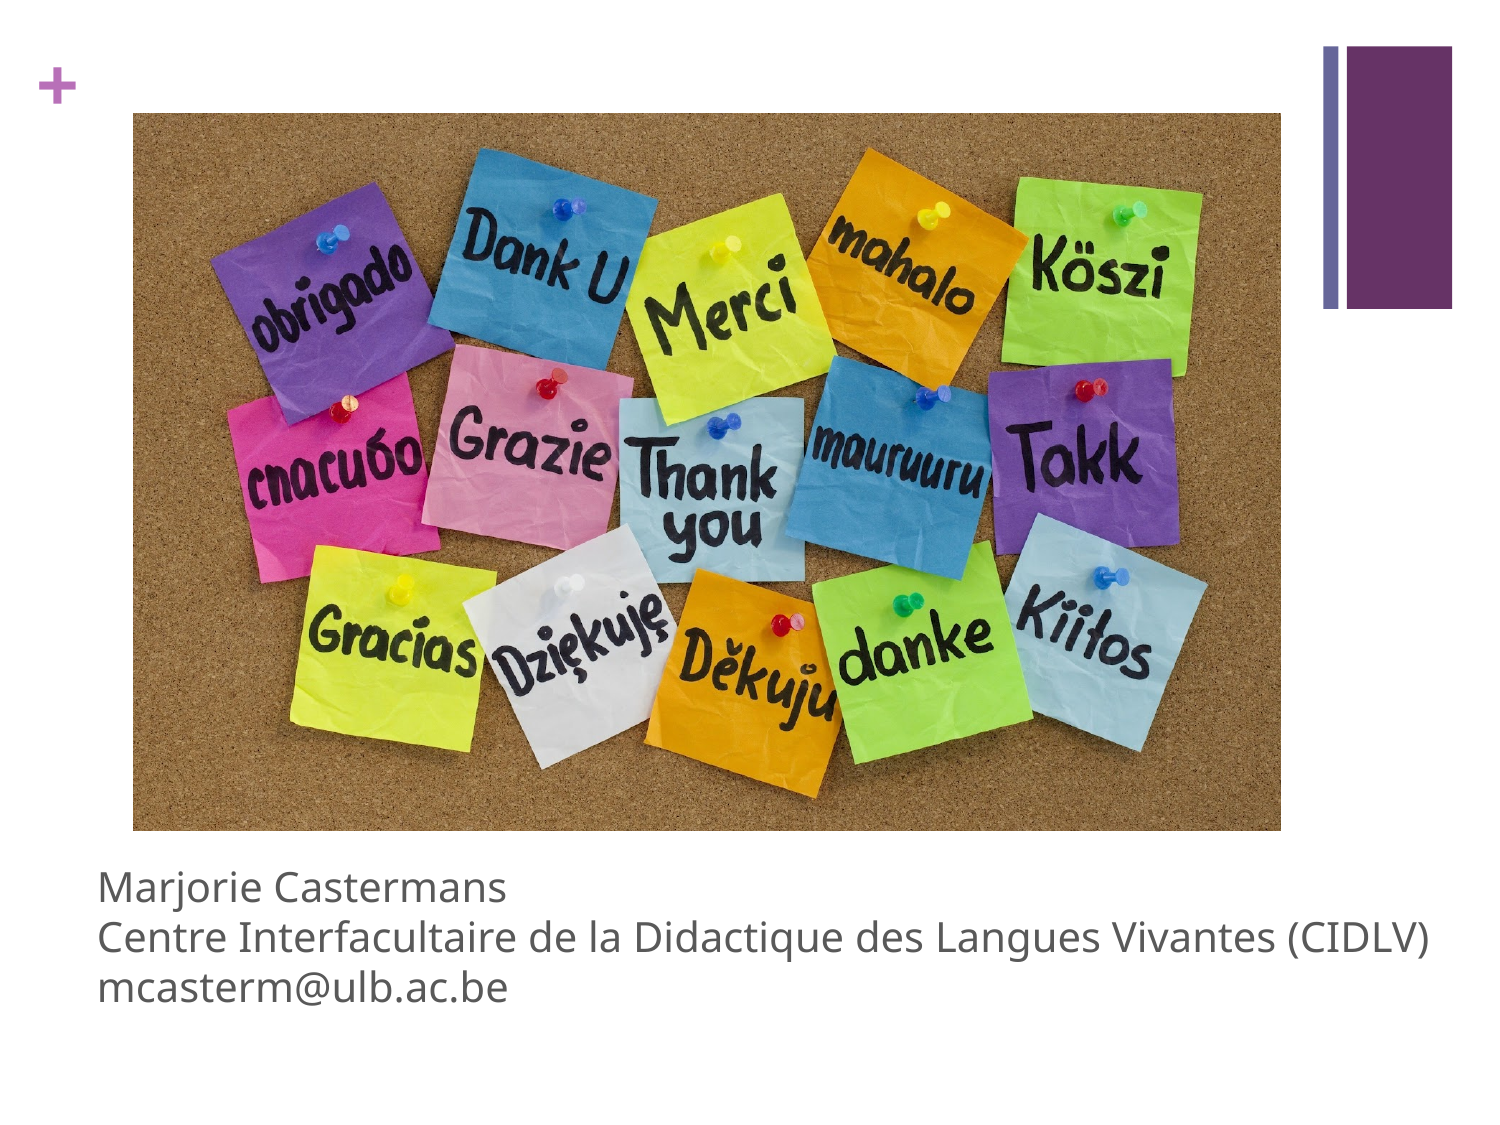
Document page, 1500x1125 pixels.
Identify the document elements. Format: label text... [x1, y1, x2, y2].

picture [132, 113, 1282, 832]
list Marjorie Castermans Centre Interfacultaire de la Didactique des Langues Vivantes (CIDLV) mcasterm@ulb.ac.be [81, 853, 1474, 1065]
